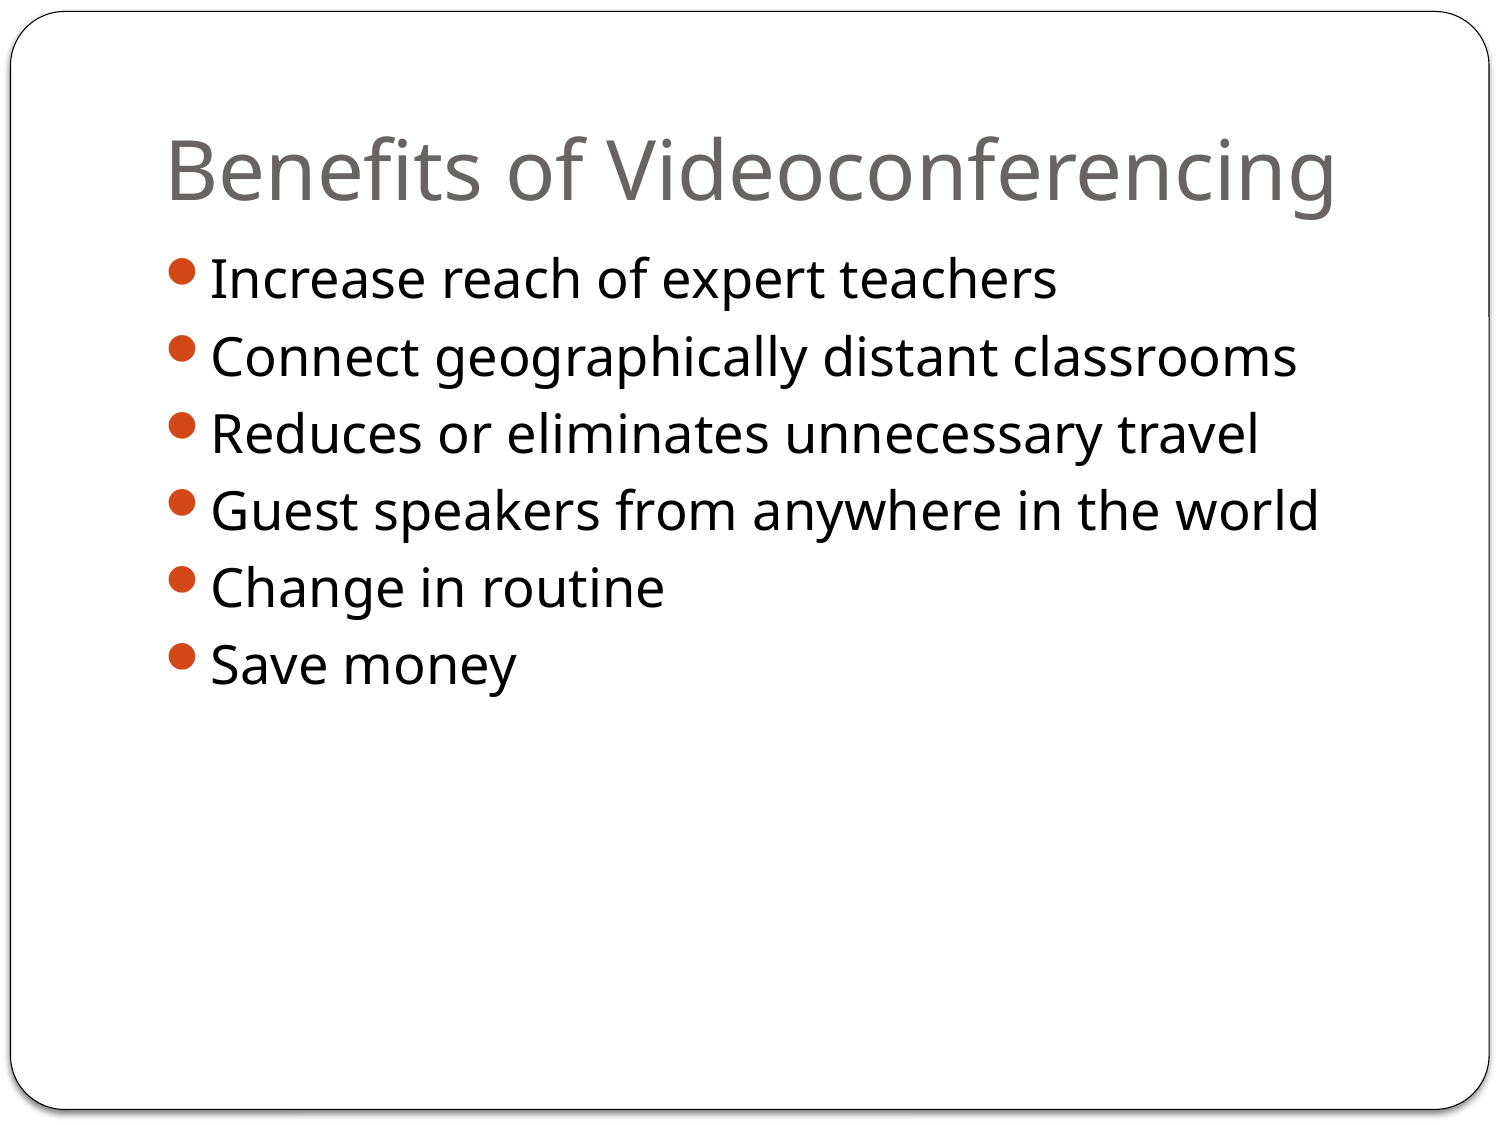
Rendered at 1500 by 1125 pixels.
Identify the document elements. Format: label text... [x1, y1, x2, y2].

title Benefits of Videoconferencing [150, 45, 1425, 233]
list Increase reach of expert teachers Connect geographically distant classrooms Reduces or eliminates unnecessary travel Guest speakers from anywhere in the world Change in routine Save money [150, 237, 1425, 988]
